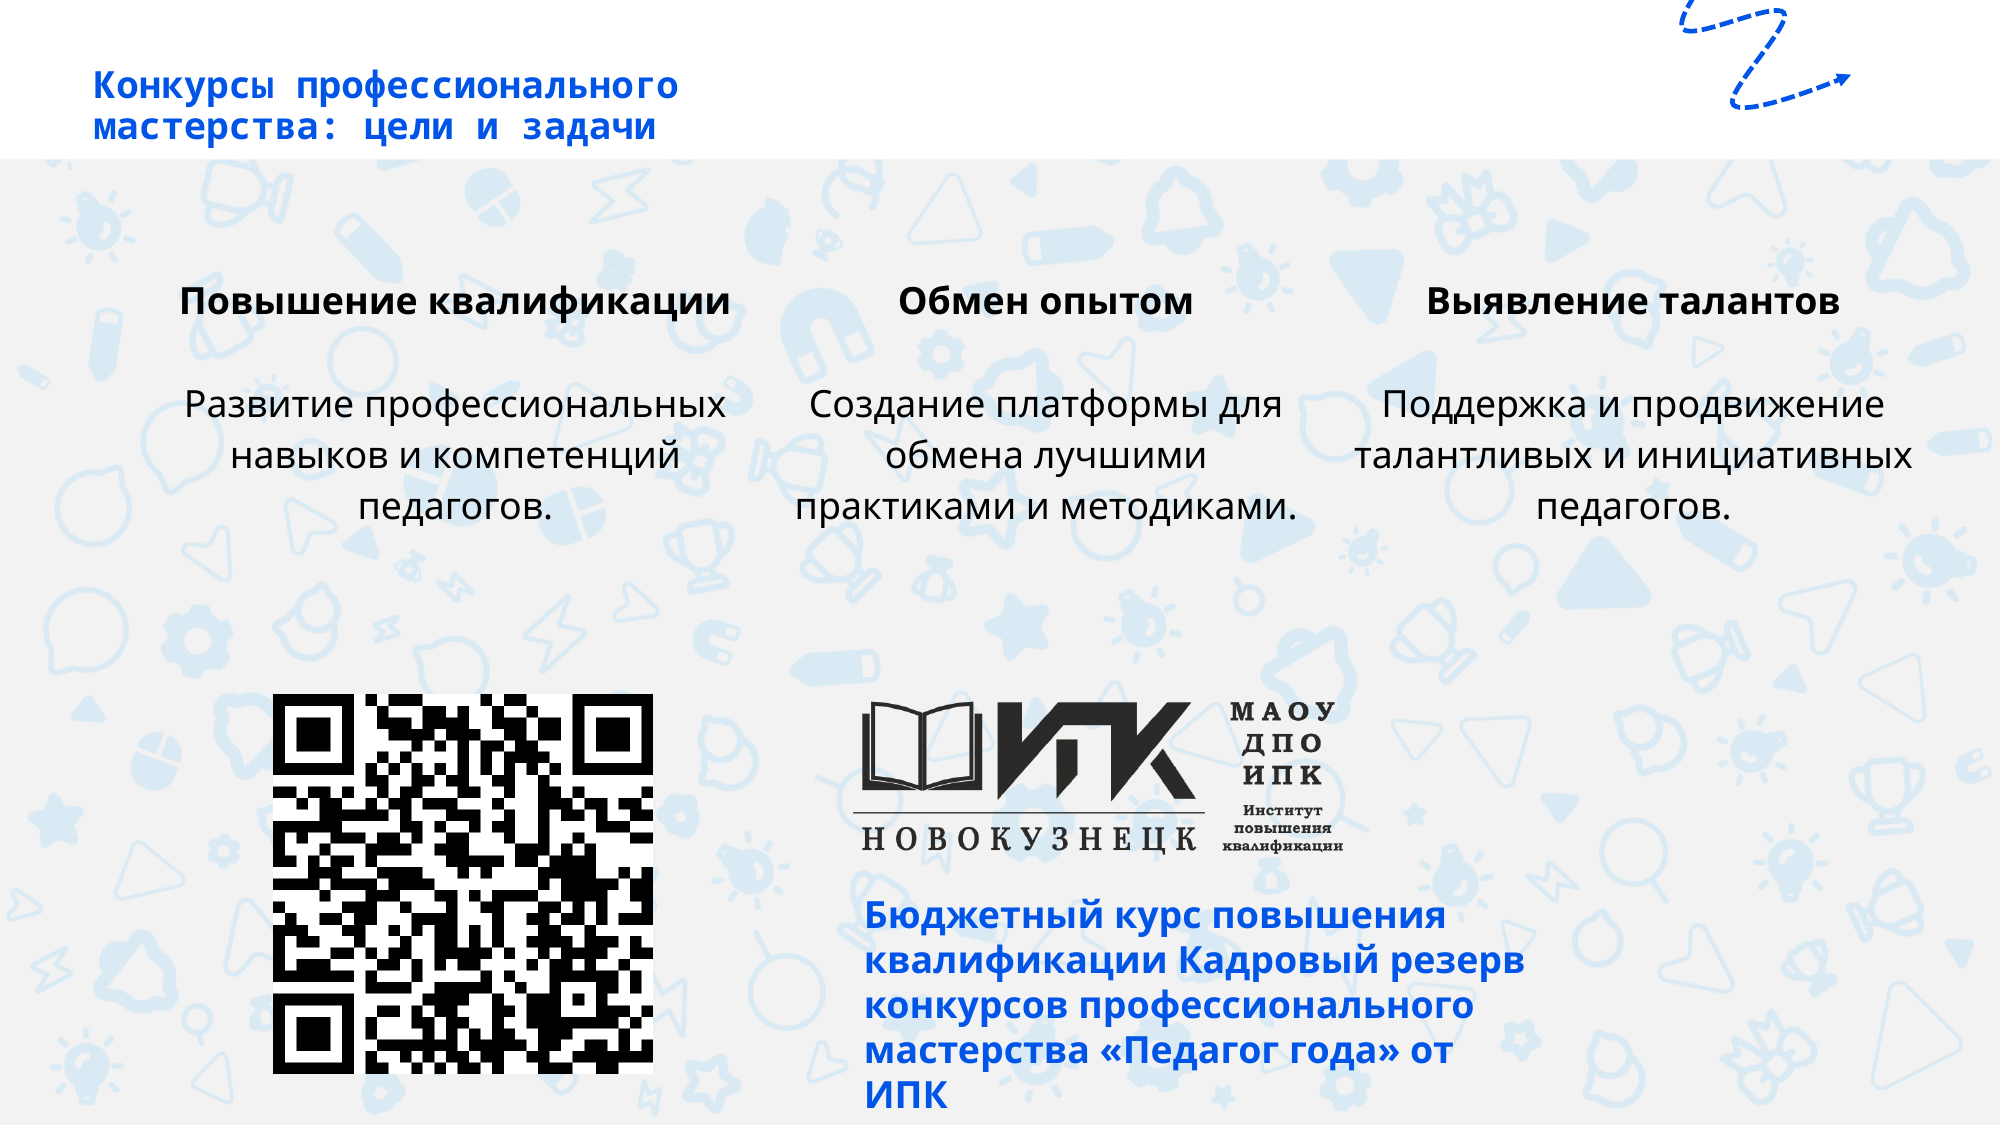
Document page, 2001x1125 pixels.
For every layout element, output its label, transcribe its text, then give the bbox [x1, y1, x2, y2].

table_header Обмен опытом [754, 231, 1338, 370]
table_header Повышение квалификации [157, 231, 754, 370]
table_cell Создание платформы для обмена лучшими практиками и методиками. [754, 370, 1338, 571]
text_box Бюджетный курс повышения квалификации Кадровый резерв конкурсов профессионального мастерства «Педагог года» от ИПК [849, 884, 1545, 1124]
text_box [0, 0, 2000, 160]
table_header Выявление талантов [1338, 231, 1929, 370]
table_cell Поддержка и продвижение талантливых и инициативных педагогов. [1338, 370, 1929, 571]
picture [0, 0, 2001, 1125]
table_cell Развитие профессиональных навыков и компетенций педагогов. [157, 370, 754, 571]
